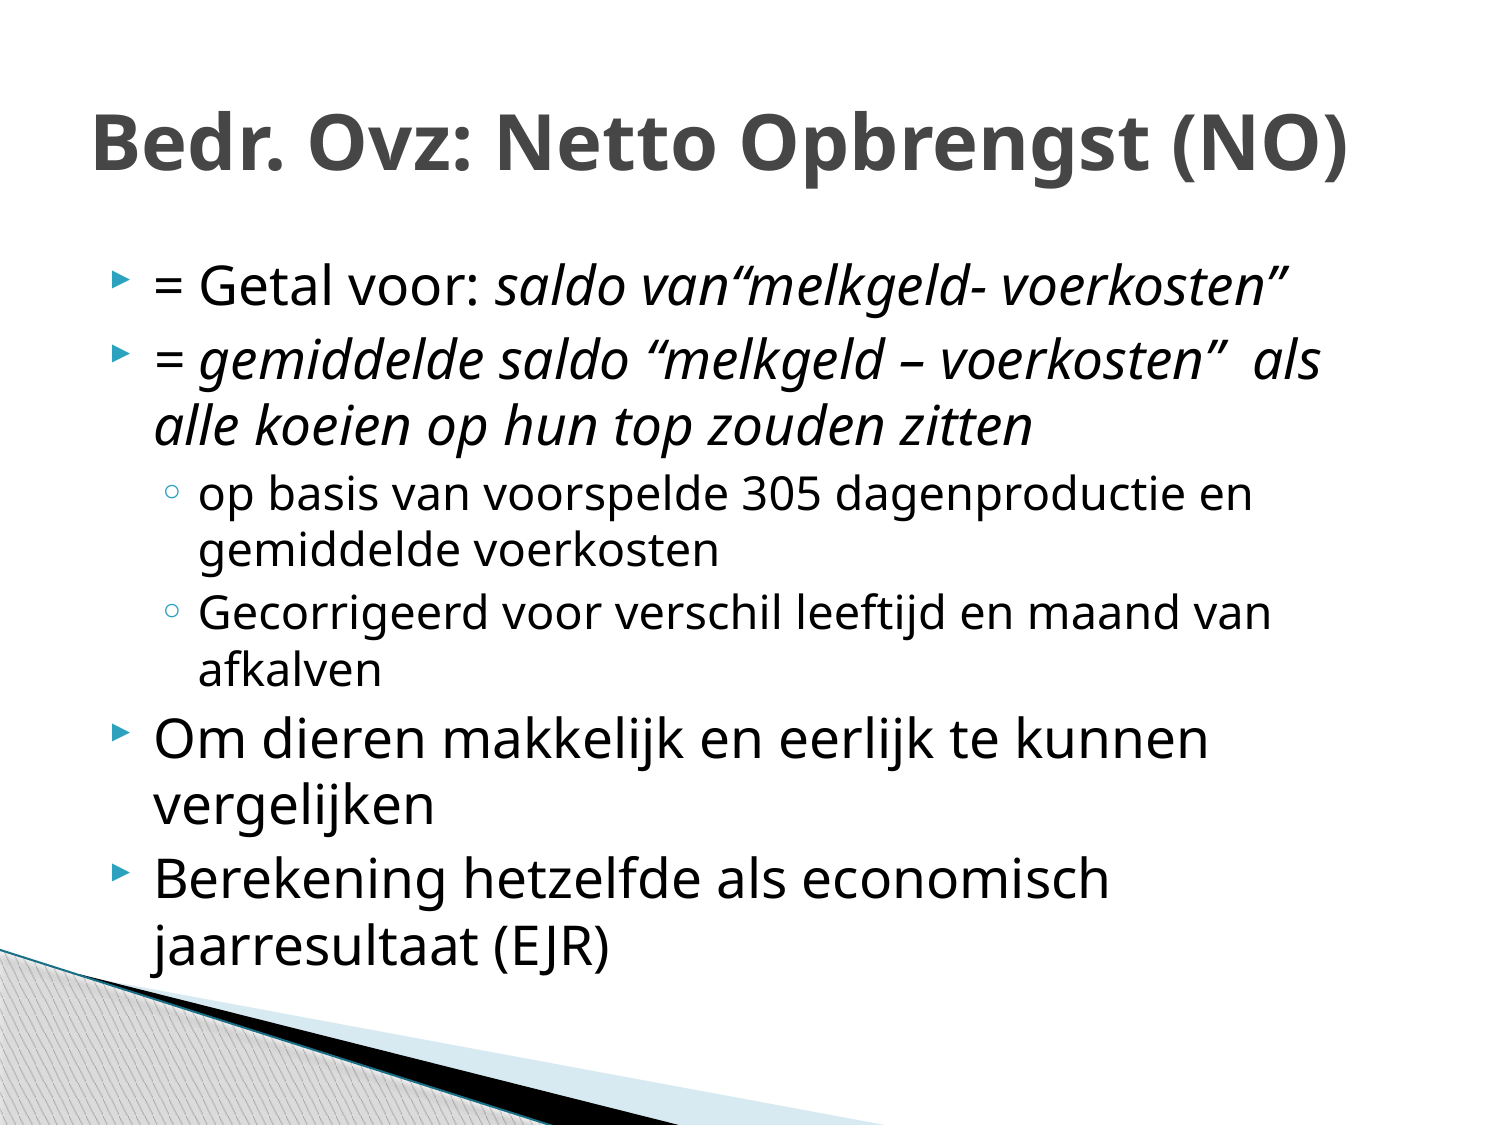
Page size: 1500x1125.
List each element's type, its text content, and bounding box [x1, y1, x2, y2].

list = Getal voor: saldo van“melkgeld- voerkosten” = gemiddelde saldo “melkgeld – voerkosten” als alle koeien op hun top zouden zitten op basis van voorspelde 305 dagenproductie en gemiddelde voerkosten Gecorrigeerd voor verschil leeftijd en maand van afkalven Om dieren makkelijk en eerlijk te kunnen vergelijken Berekening hetzelfde als economisch jaarresultaat (EJR) [75, 243, 1425, 986]
title Bedr. Ovz: Netto Opbrengst (NO) [75, 45, 1425, 233]
